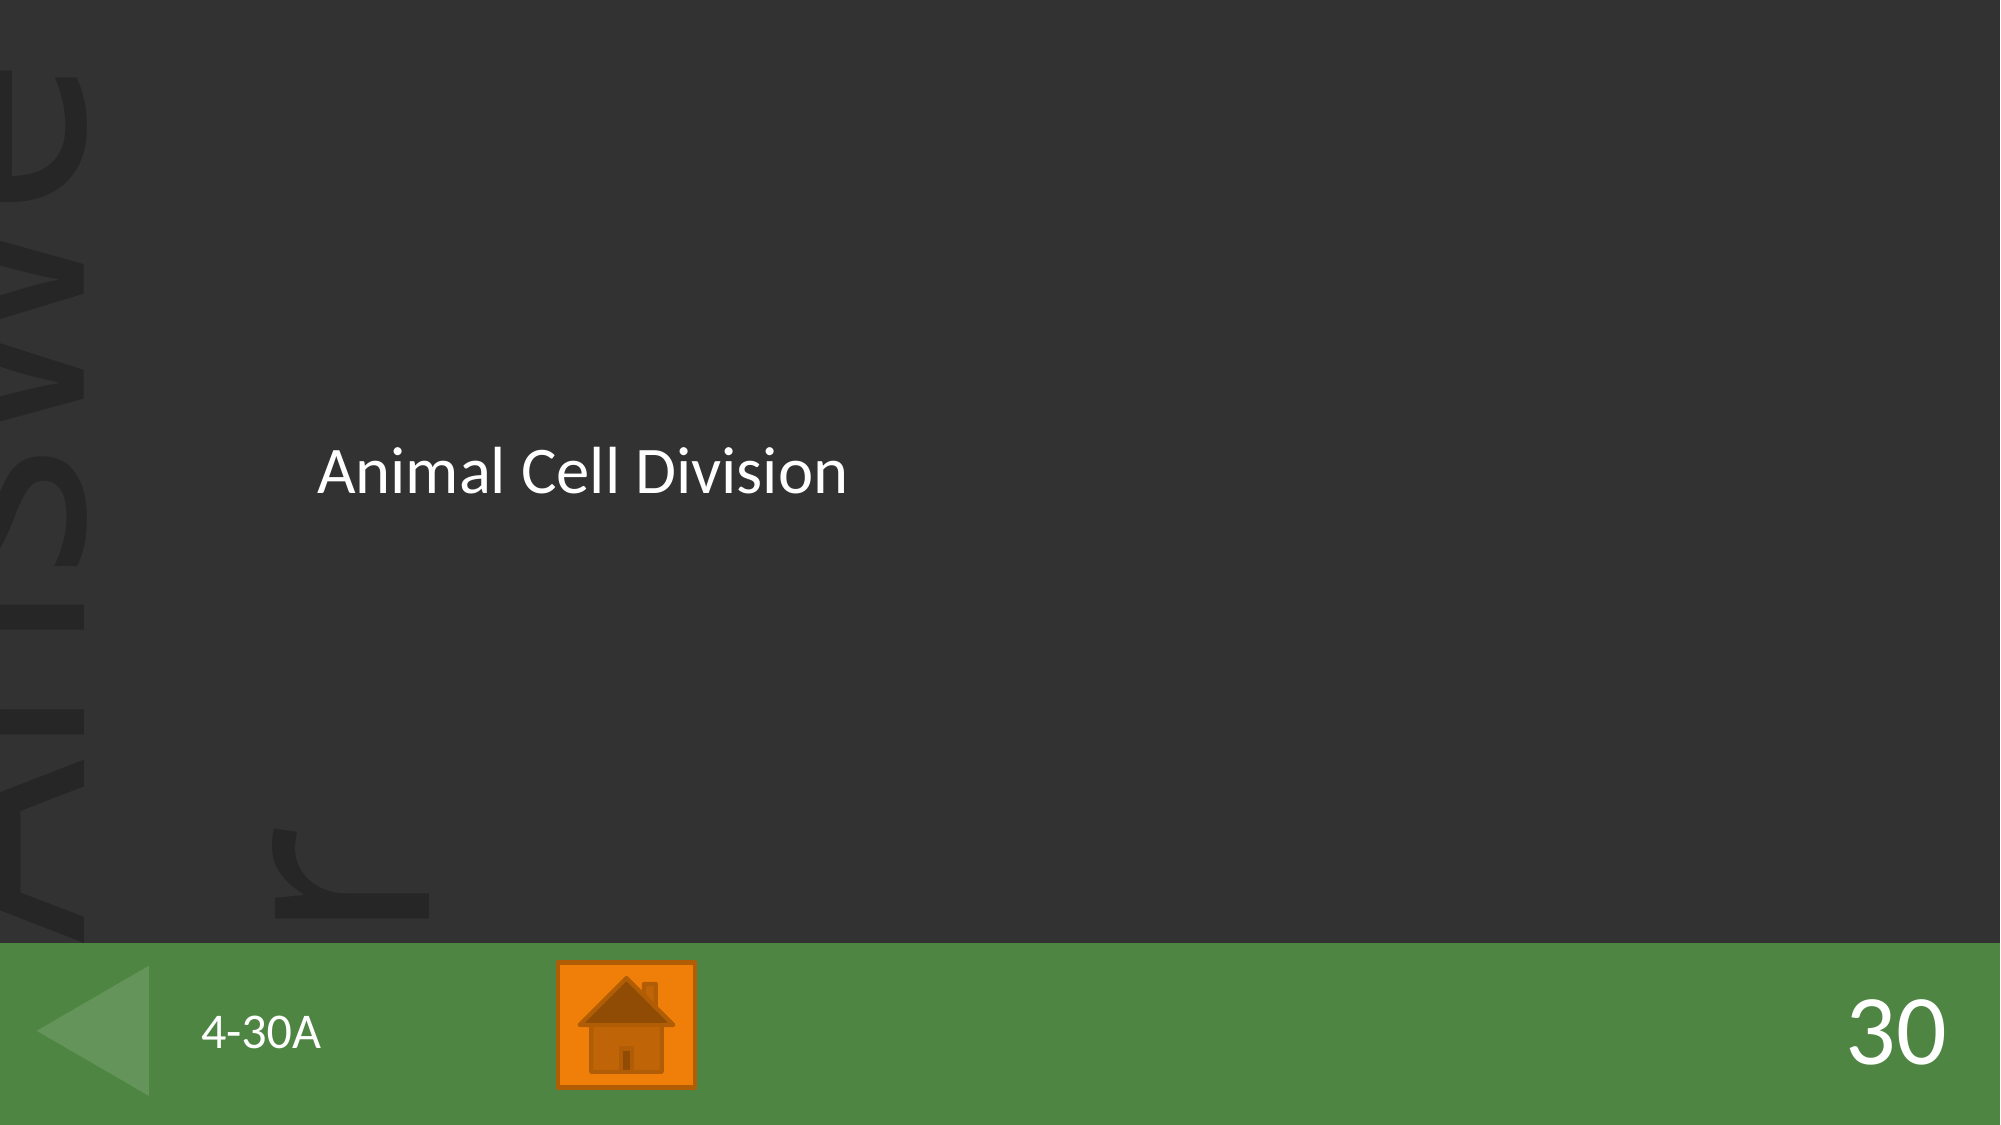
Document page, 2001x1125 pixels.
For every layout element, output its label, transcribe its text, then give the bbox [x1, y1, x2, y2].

list 30 [1494, 967, 1963, 1097]
title 4-30A [185, 967, 1494, 1097]
list Animal Cell Division [302, 307, 1760, 636]
text_box [556, 960, 697, 1090]
